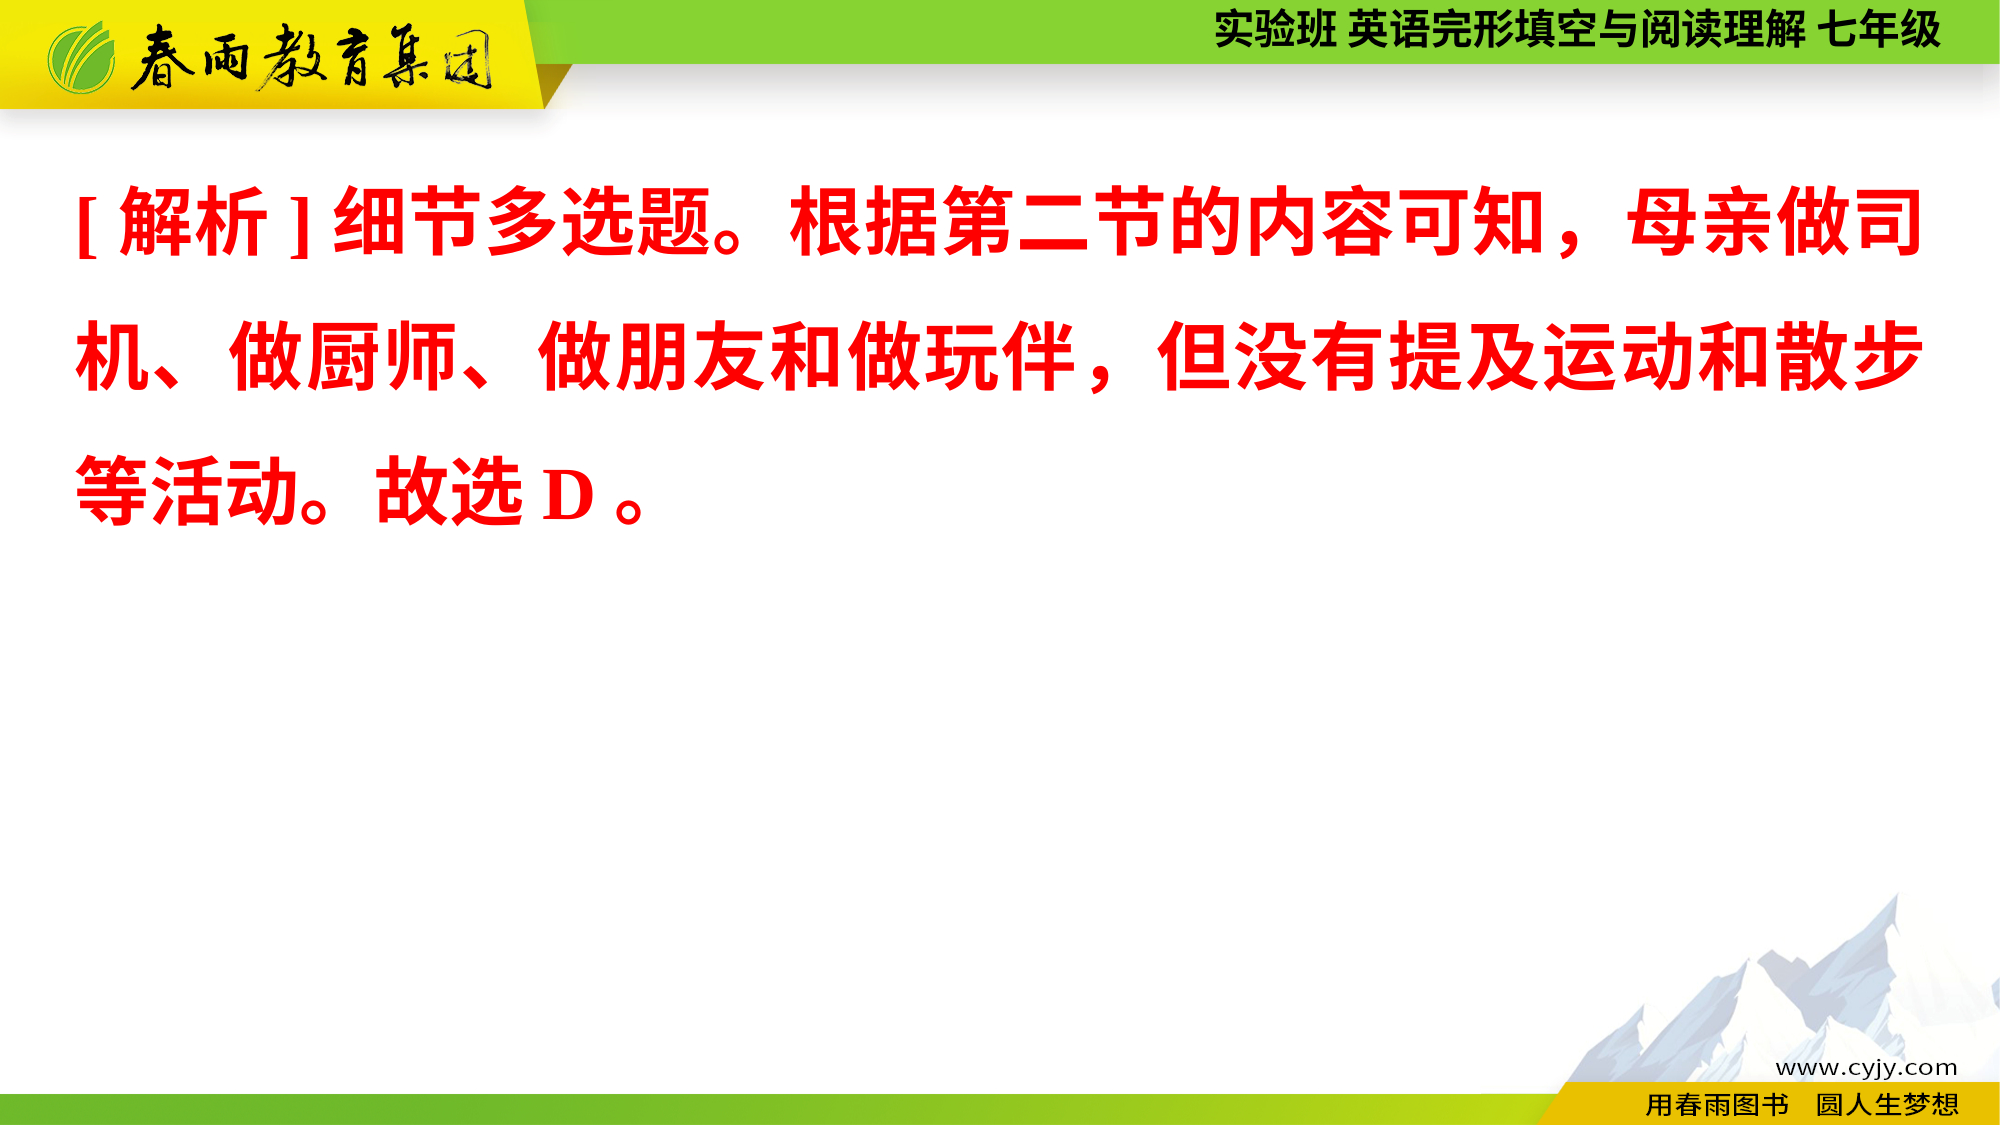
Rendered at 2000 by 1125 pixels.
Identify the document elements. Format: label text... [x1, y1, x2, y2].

picture [0, 0, 2000, 1125]
list [解析]细节多选题。根据第二节的内容可知，母亲做司机、做厨师、做朋友和做玩伴，但没有提及运动和散步等活动。故选D。 [59, 122, 1944, 547]
